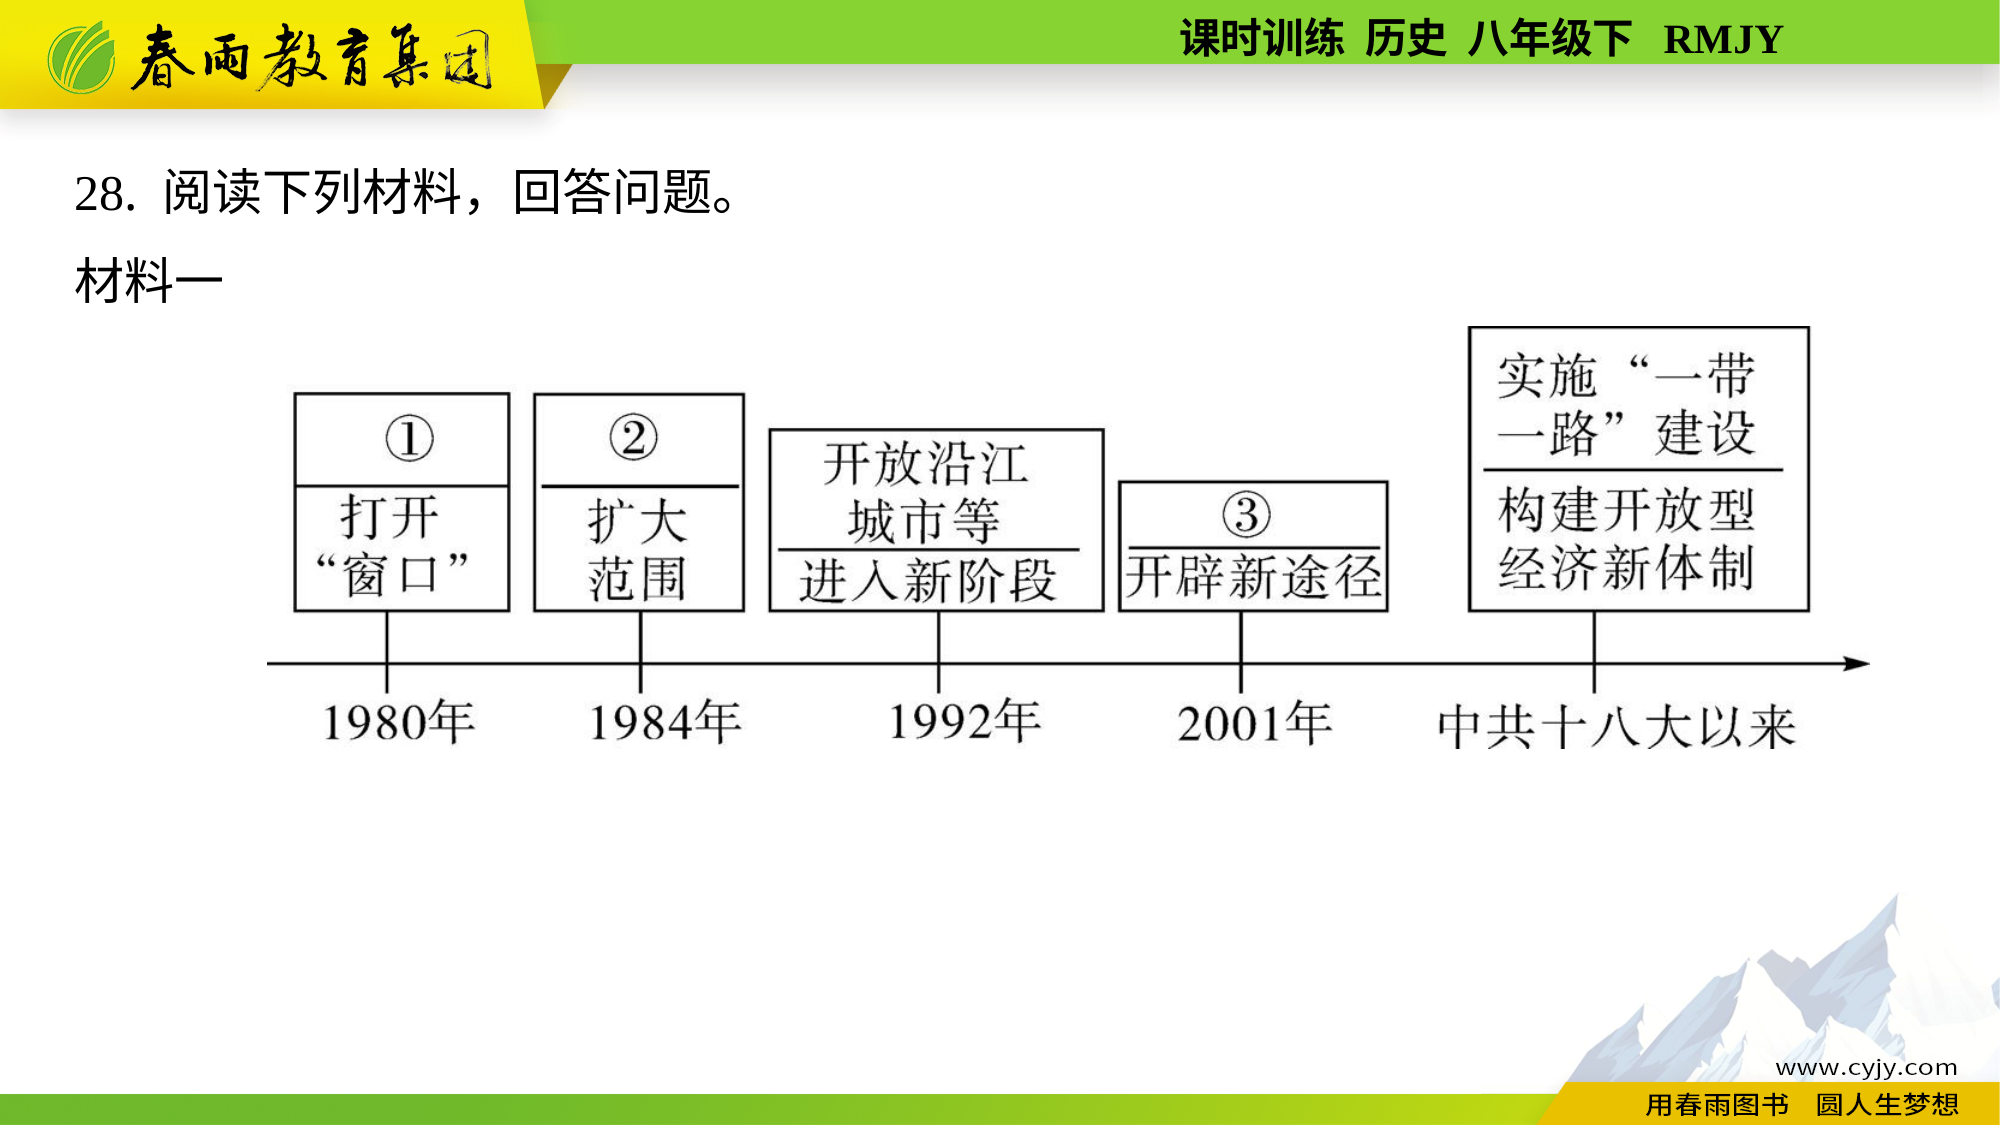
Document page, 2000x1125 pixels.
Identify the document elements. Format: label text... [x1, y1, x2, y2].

picture [0, 0, 2000, 1125]
list 28. 阅读下列材料，回答问题。 材料一 [59, 122, 1944, 308]
